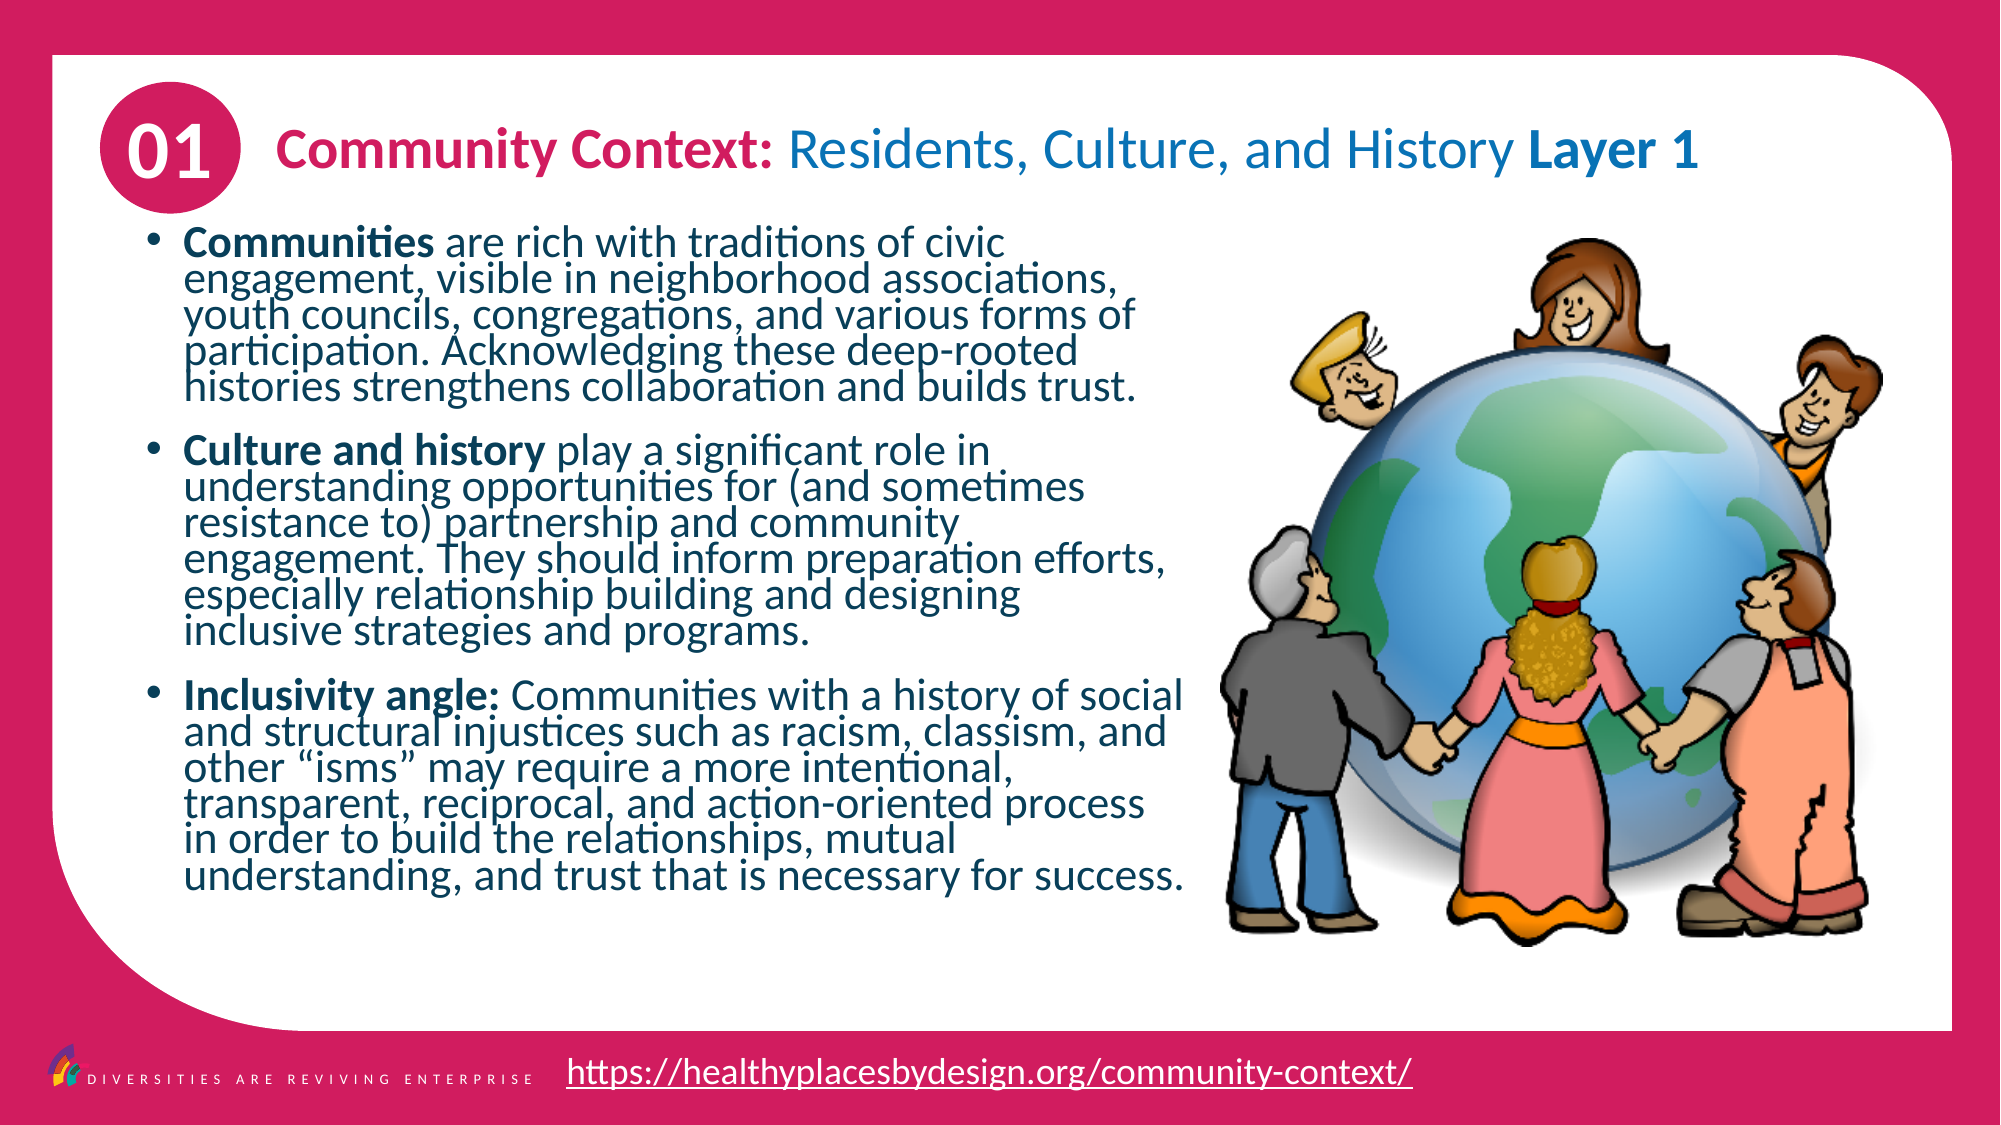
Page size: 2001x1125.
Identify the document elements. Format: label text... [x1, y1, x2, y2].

text_box https://healthyplacesbydesign.org/community-context/ [551, 1039, 1552, 1099]
picture [1219, 238, 1883, 947]
list Community Context: Residents, Culture, and History Layer 1 [261, 83, 2000, 216]
list Communities are rich with traditions of civic engagement, visible in neighborhood associations, youth councils, congregations, and various forms of participation. Acknowledging these deep-rooted histories strengthens collaboration and builds trust. Culture and history play a significant role in understanding opportunities for (and sometimes resistance to) partnership and community engagement. They should inform preparation efforts, especially relationship building and designing inclusive strategies and programs. Inclusivity angle: Communities with a history of social and structural injustices such as racism, classism, and other “isms” may require a more intentional, transparent, reciprocal, and action-oriented process in order to build the relationships, mutual understanding, and trust that is necessary for success. [130, 223, 1203, 855]
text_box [99, 81, 241, 214]
